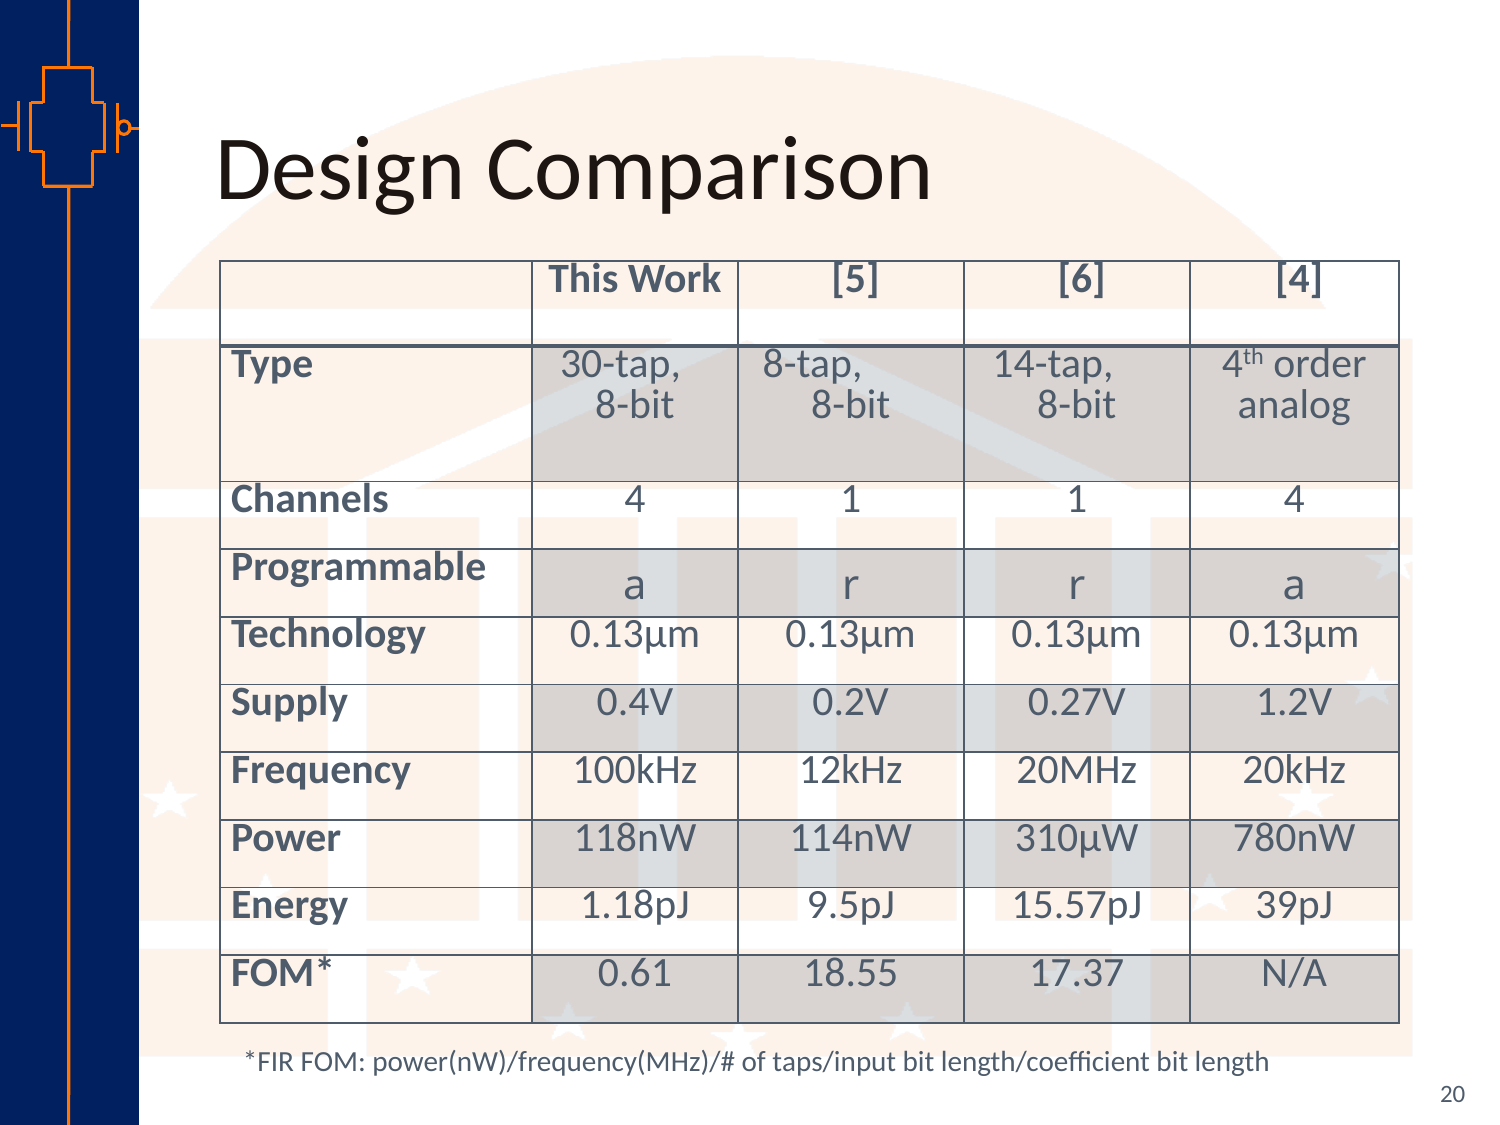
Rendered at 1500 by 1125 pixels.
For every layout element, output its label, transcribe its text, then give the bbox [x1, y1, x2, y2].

table_cell 12kHz [739, 753, 963, 819]
table_cell 1 [965, 482, 1189, 548]
table_cell N/A [1191, 956, 1398, 1022]
table_cell r [965, 550, 1189, 616]
table_cell Power [221, 821, 531, 887]
table_cell 8-tap, 8-bit [739, 348, 963, 481]
table_cell 9.5pJ [739, 888, 963, 954]
table_cell 310μW [965, 821, 1189, 887]
table_header [4] [1191, 262, 1398, 344]
table_cell r [739, 550, 963, 616]
table_cell 0.13μm [1191, 618, 1398, 684]
table_header [221, 262, 531, 344]
table_cell 1 [739, 482, 963, 548]
table_cell FOM* [221, 956, 531, 1022]
table_cell 0.13μm [533, 618, 737, 684]
table_cell 1.2V [1191, 685, 1398, 751]
table_cell 20kHz [1191, 753, 1398, 819]
table_cell 30-tap, 8-bit [533, 348, 737, 481]
table_cell 17.37 [965, 956, 1189, 1022]
table_cell a [1191, 550, 1398, 616]
table_cell 18.55 [739, 956, 963, 1022]
table_cell Frequency [221, 753, 531, 819]
table_cell 4 [1191, 482, 1398, 548]
table_cell 0.13μm [965, 618, 1189, 684]
slide_number 20 [1425, 1062, 1488, 1123]
table_cell 118nW [533, 821, 737, 887]
table_cell 780nW [1191, 821, 1398, 887]
table_cell Energy [221, 888, 531, 954]
table_cell 114nW [739, 821, 963, 887]
table_header This Work [533, 262, 737, 344]
table_cell 0.2V [739, 685, 963, 751]
table_cell 100kHz [533, 753, 737, 819]
text_box *FIR FOM: power(nW)/frequency(MHz)/# of taps/input bit length/coefficient bit length [228, 1035, 1286, 1085]
table_cell Channels [221, 482, 531, 548]
table_cell 0.27V [965, 685, 1189, 751]
table_cell 20MHz [965, 753, 1189, 819]
table_cell Technology [221, 618, 531, 684]
table_cell a [533, 550, 737, 616]
table_cell Type [221, 348, 531, 481]
table_cell 15.57pJ [965, 888, 1189, 954]
table_cell 0.13μm [739, 618, 963, 684]
table_cell 1.18pJ [533, 888, 737, 954]
table_cell Supply [221, 685, 531, 751]
table_cell Programmable [221, 550, 531, 616]
table_header [5] [739, 262, 963, 344]
table_cell 4th order analog [1191, 348, 1398, 481]
table_cell 4 [533, 482, 737, 548]
table_cell 39pJ [1191, 888, 1398, 954]
table_header [6] [965, 262, 1189, 344]
title Design Comparison [200, 37, 1388, 225]
table_cell 14-tap, 8-bit [965, 348, 1189, 481]
table_cell 0.4V [533, 685, 737, 751]
table_cell 0.61 [533, 956, 737, 1022]
